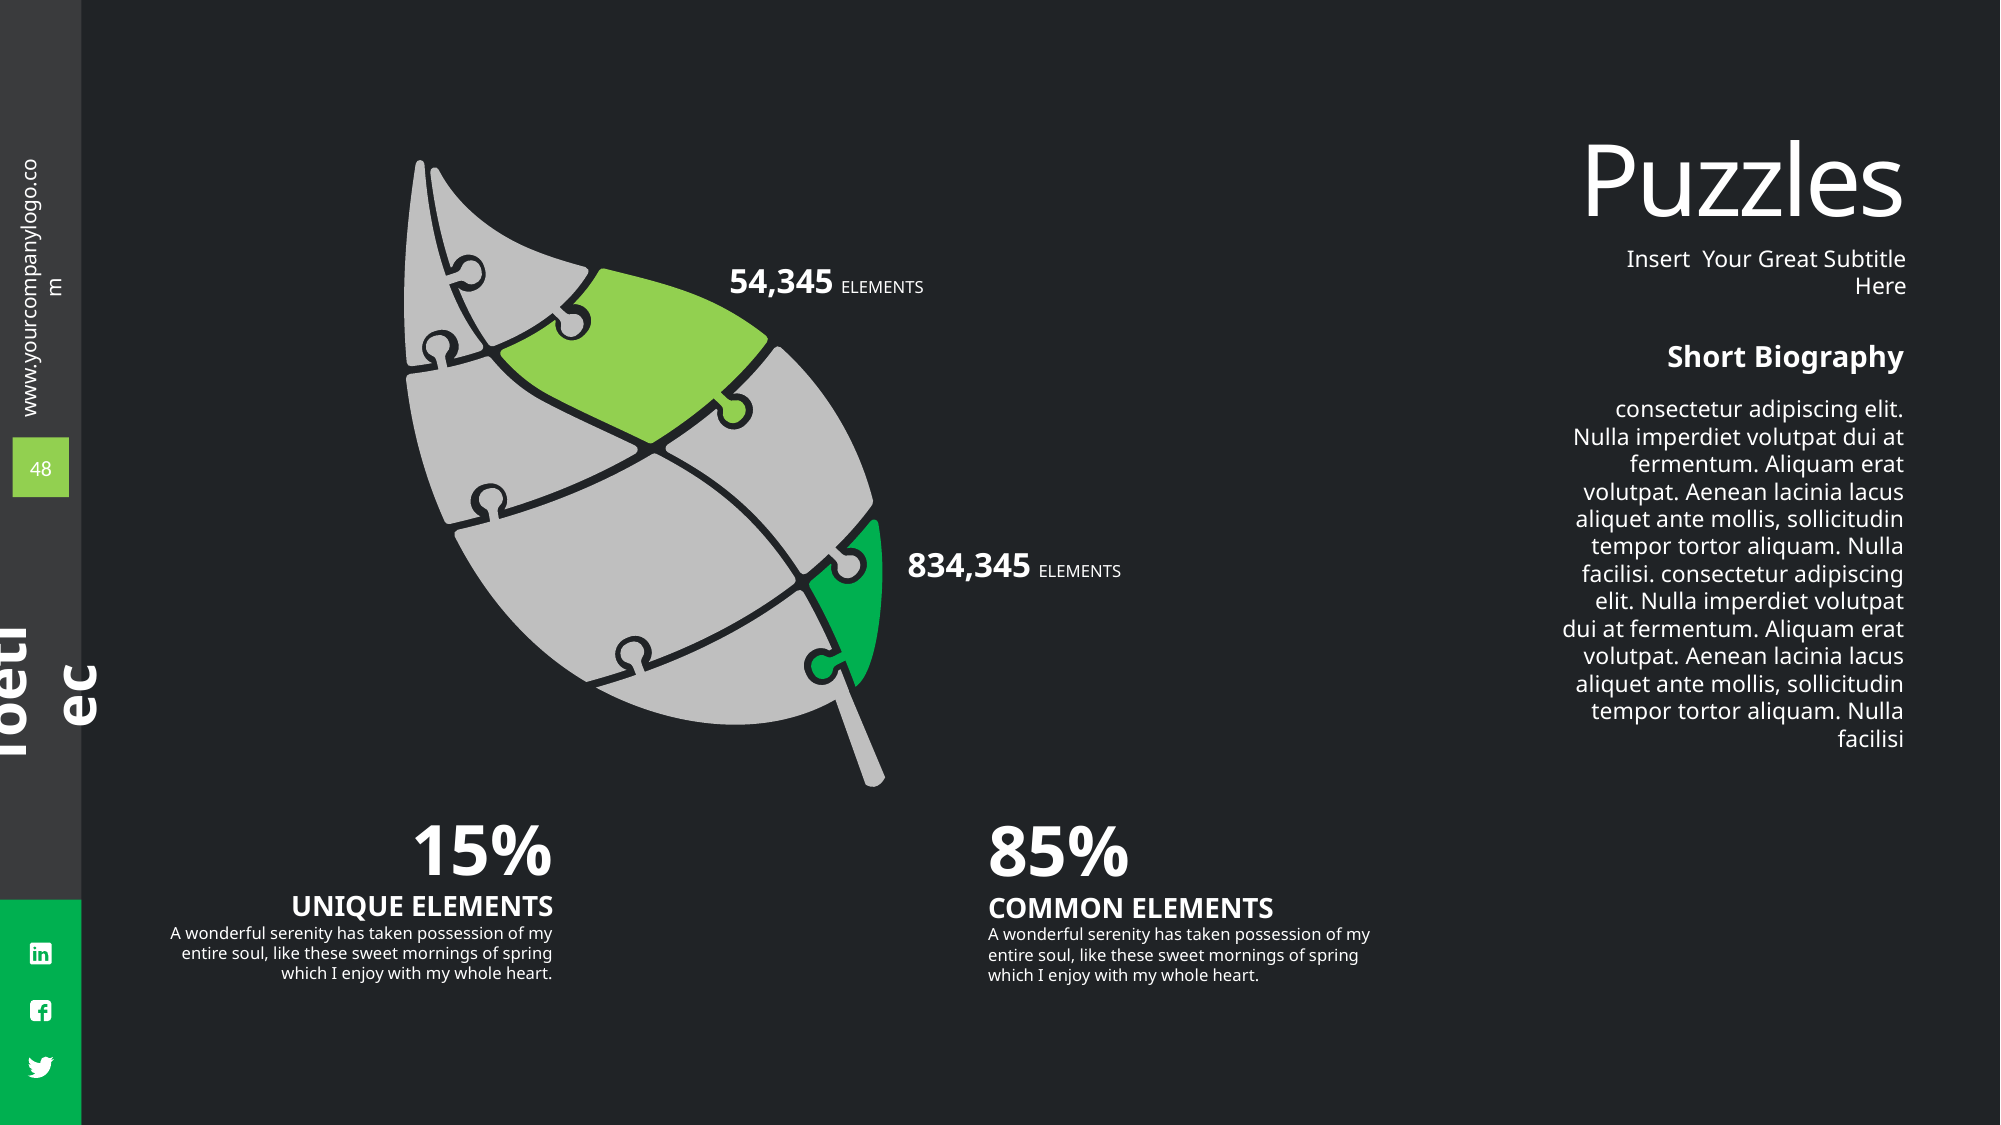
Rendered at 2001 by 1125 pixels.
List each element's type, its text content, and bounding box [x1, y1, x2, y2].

text_box 85% COMMON ELEMENTS A wonderful serenity has taken possession of my entire soul, like these sweet mornings of spring which I enjoy with my whole heart. [968, 786, 1394, 995]
text_box Insert Your Great Subtitle Here [1567, 237, 1922, 307]
text_box Puzzles [1393, 116, 1922, 236]
text_box consectetur adipiscing elit. Nulla imperdiet volutpat dui at fermentum. Aliquam erat volutpat. Aenean lacinia lacus aliquet ante mollis, sollicitudin tempor tortor aliquam. Nulla facilisi. consectetur adipiscing elit. Nulla imperdiet volutpat dui at fermentum. Aliquam erat volutpat. Aenean lacinia lacus aliquet ante mollis, sollicitudin tempor tortor aliquam. Nulla facilisi [1540, 387, 1920, 760]
slide_number 48 [12, 437, 69, 498]
text_box 834,345 ELEMENTS [905, 537, 1137, 592]
text_box Short Biography [1635, 321, 1920, 390]
text_box 15% UNIQUE ELEMENTS A wonderful serenity has taken possession of my entire soul, like these sweet mornings of spring which I enjoy with my whole heart. [147, 784, 574, 993]
text_box 54,345 ELEMENTS [905, 252, 940, 308]
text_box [362, 183, 905, 774]
